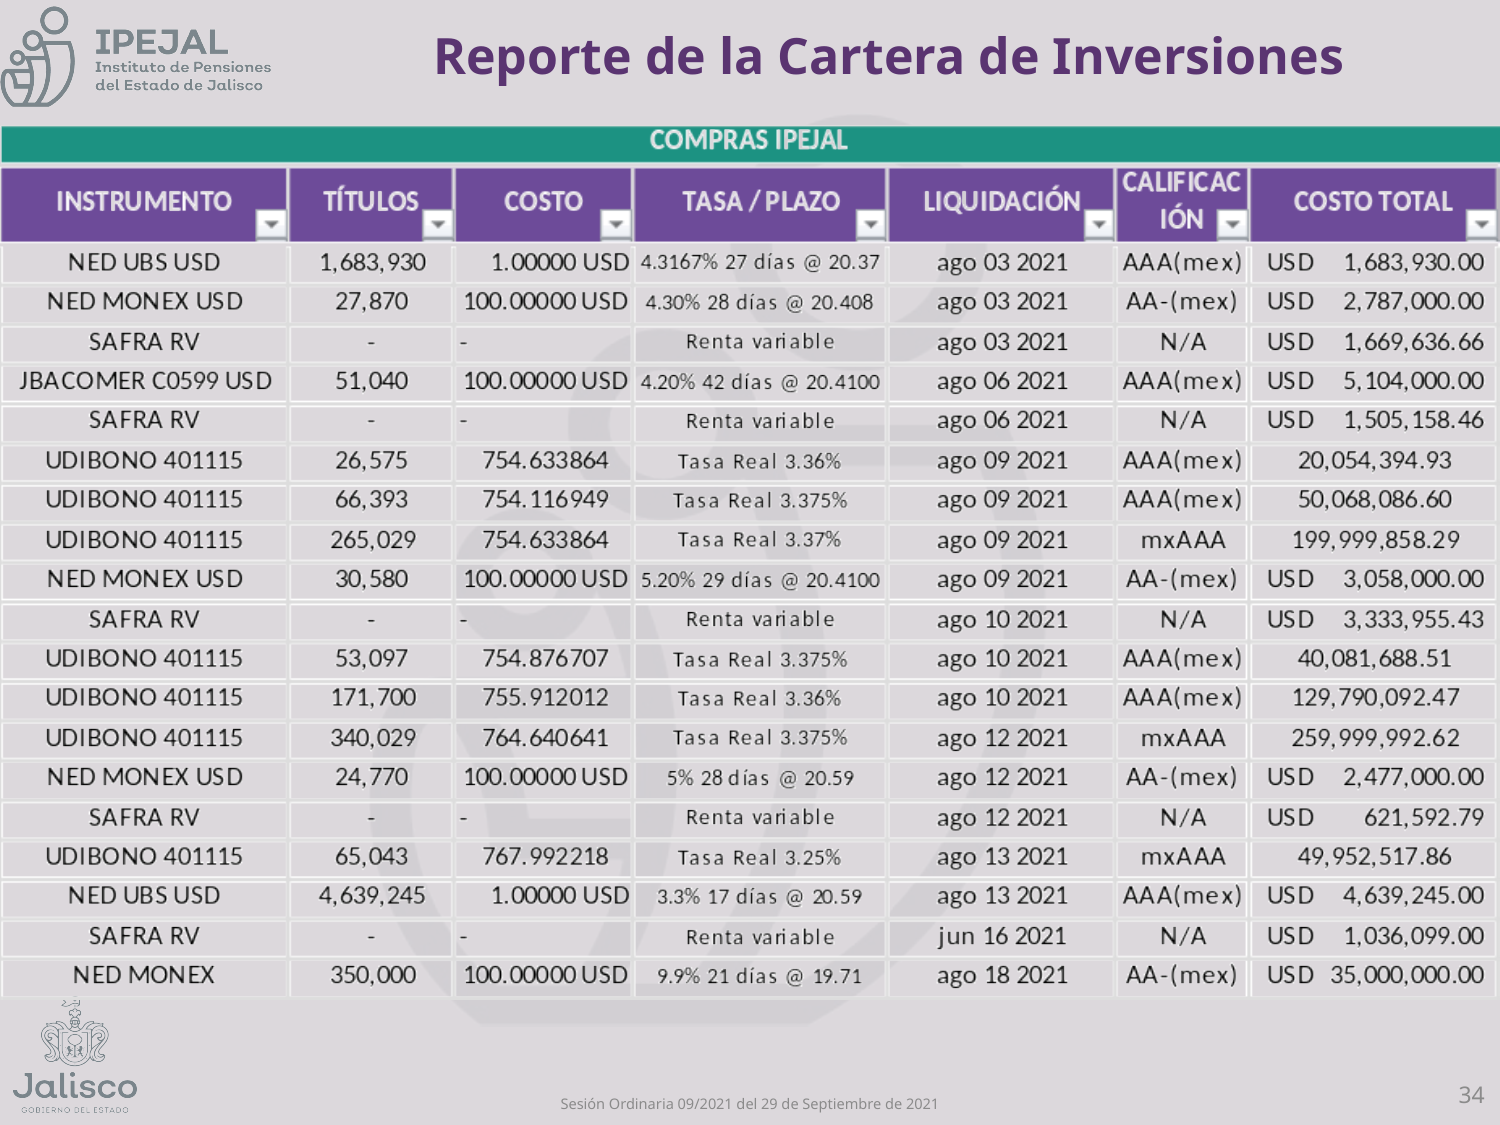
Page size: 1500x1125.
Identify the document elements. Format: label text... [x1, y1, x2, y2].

picture [0, 125, 1500, 1125]
picture [0, 6, 271, 107]
slide_number 34 [1411, 1066, 1500, 1125]
text_box Reporte de la Cartera de Inversiones [277, 23, 1500, 124]
footer Sesión Ordinaria 09/2021 del 29 de Septiembre de 2021 [472, 1074, 1028, 1125]
